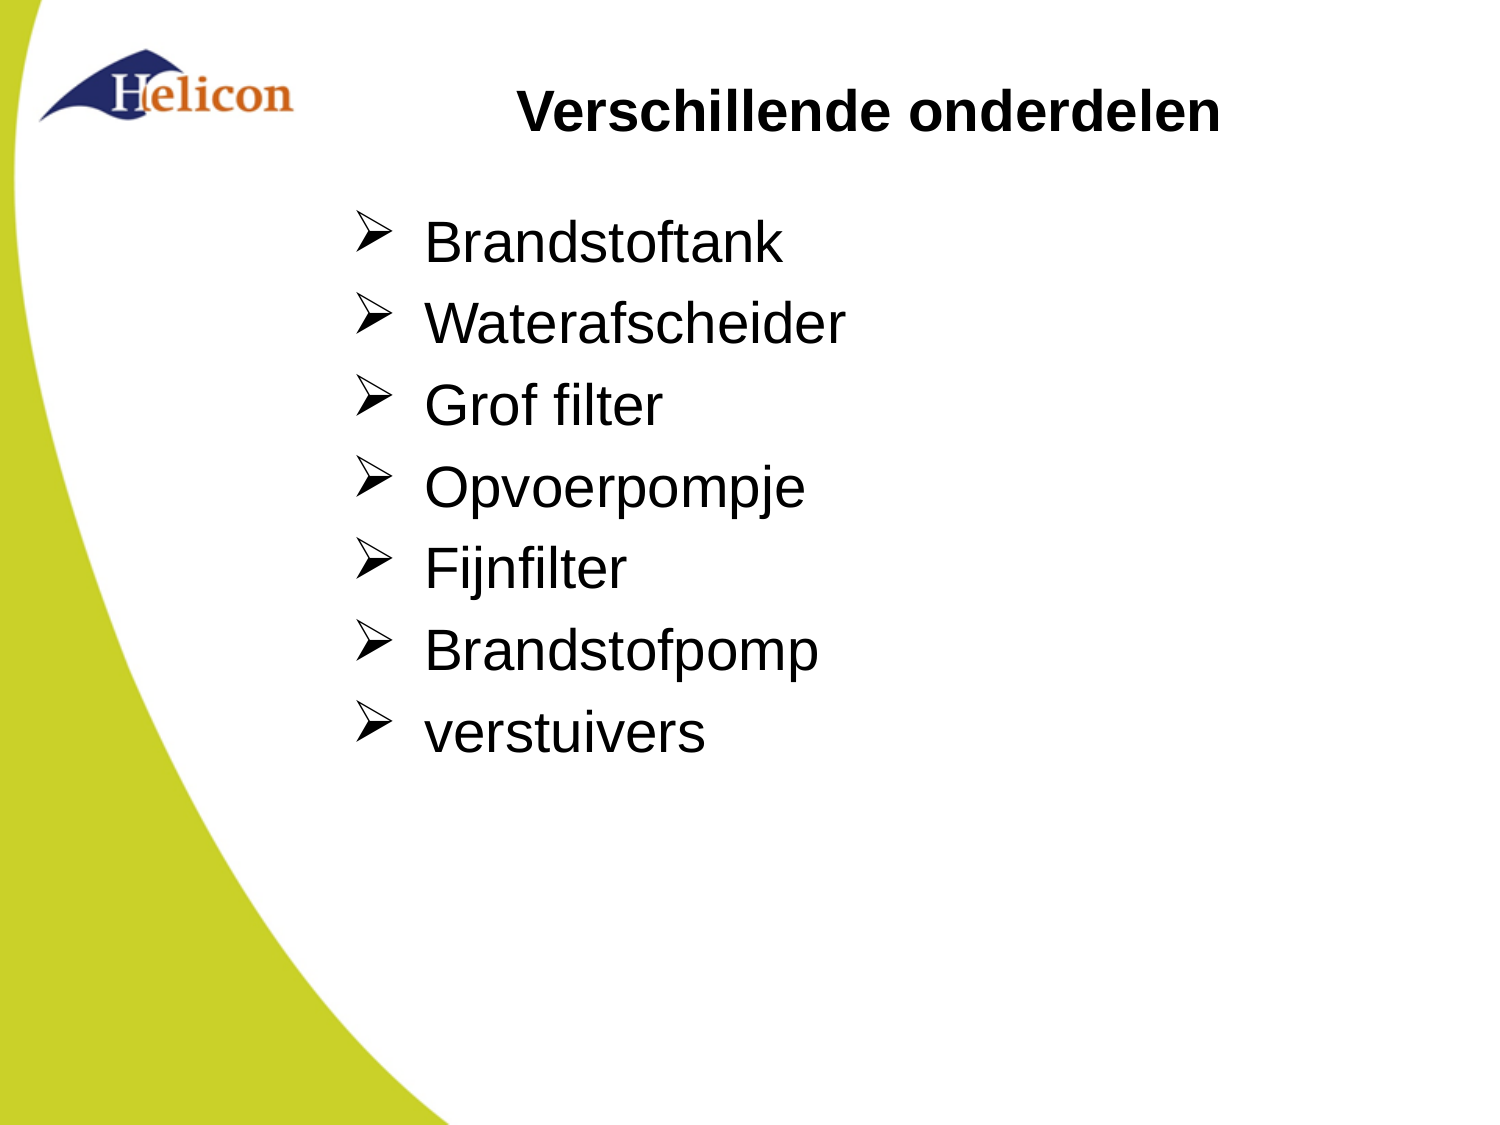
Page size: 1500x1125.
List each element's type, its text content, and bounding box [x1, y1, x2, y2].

list Brandstoftank Waterafscheider Grof filter Opvoerpompje Fijnfilter Brandstofpomp verstuivers [336, 196, 1425, 1005]
title Verschillende onderdelen [324, 54, 1415, 161]
picture [0, 0, 1500, 1125]
